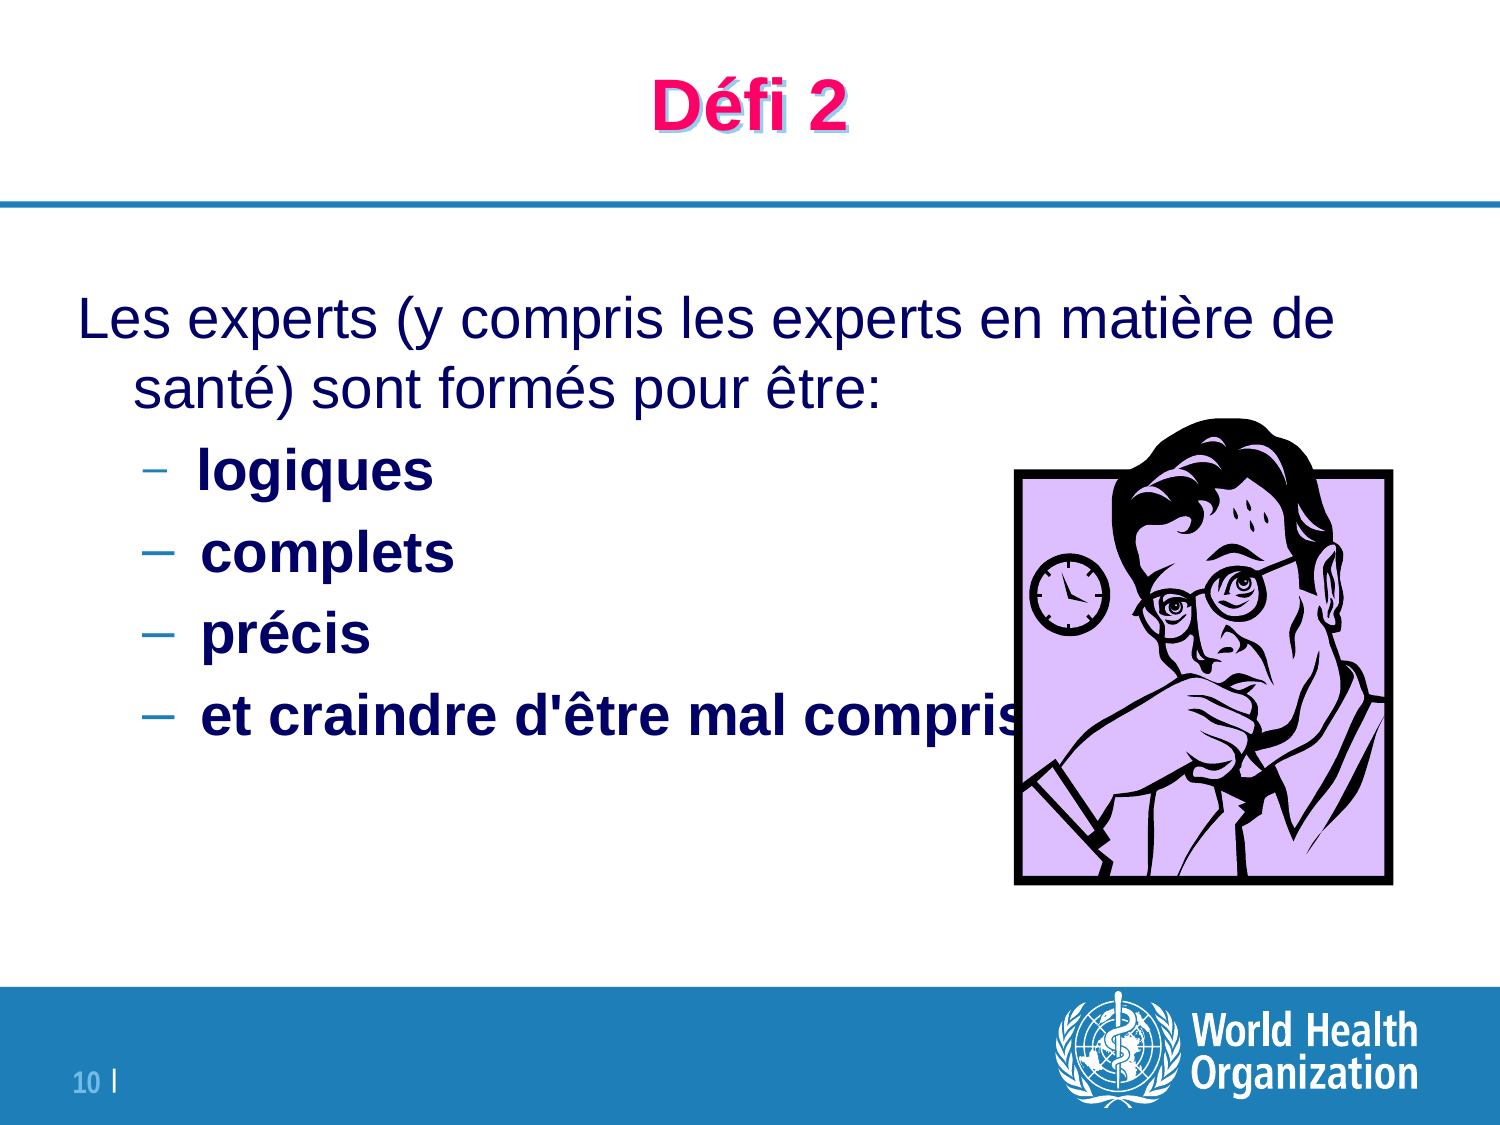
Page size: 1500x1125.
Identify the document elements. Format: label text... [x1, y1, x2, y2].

list Les experts (y compris les experts en matière de santé) sont formés pour être: logiques complets précis et craindre d'être mal compris [77, 280, 1438, 1038]
text_box Défi 2 [0, 0, 1500, 204]
picture [1013, 416, 1394, 886]
